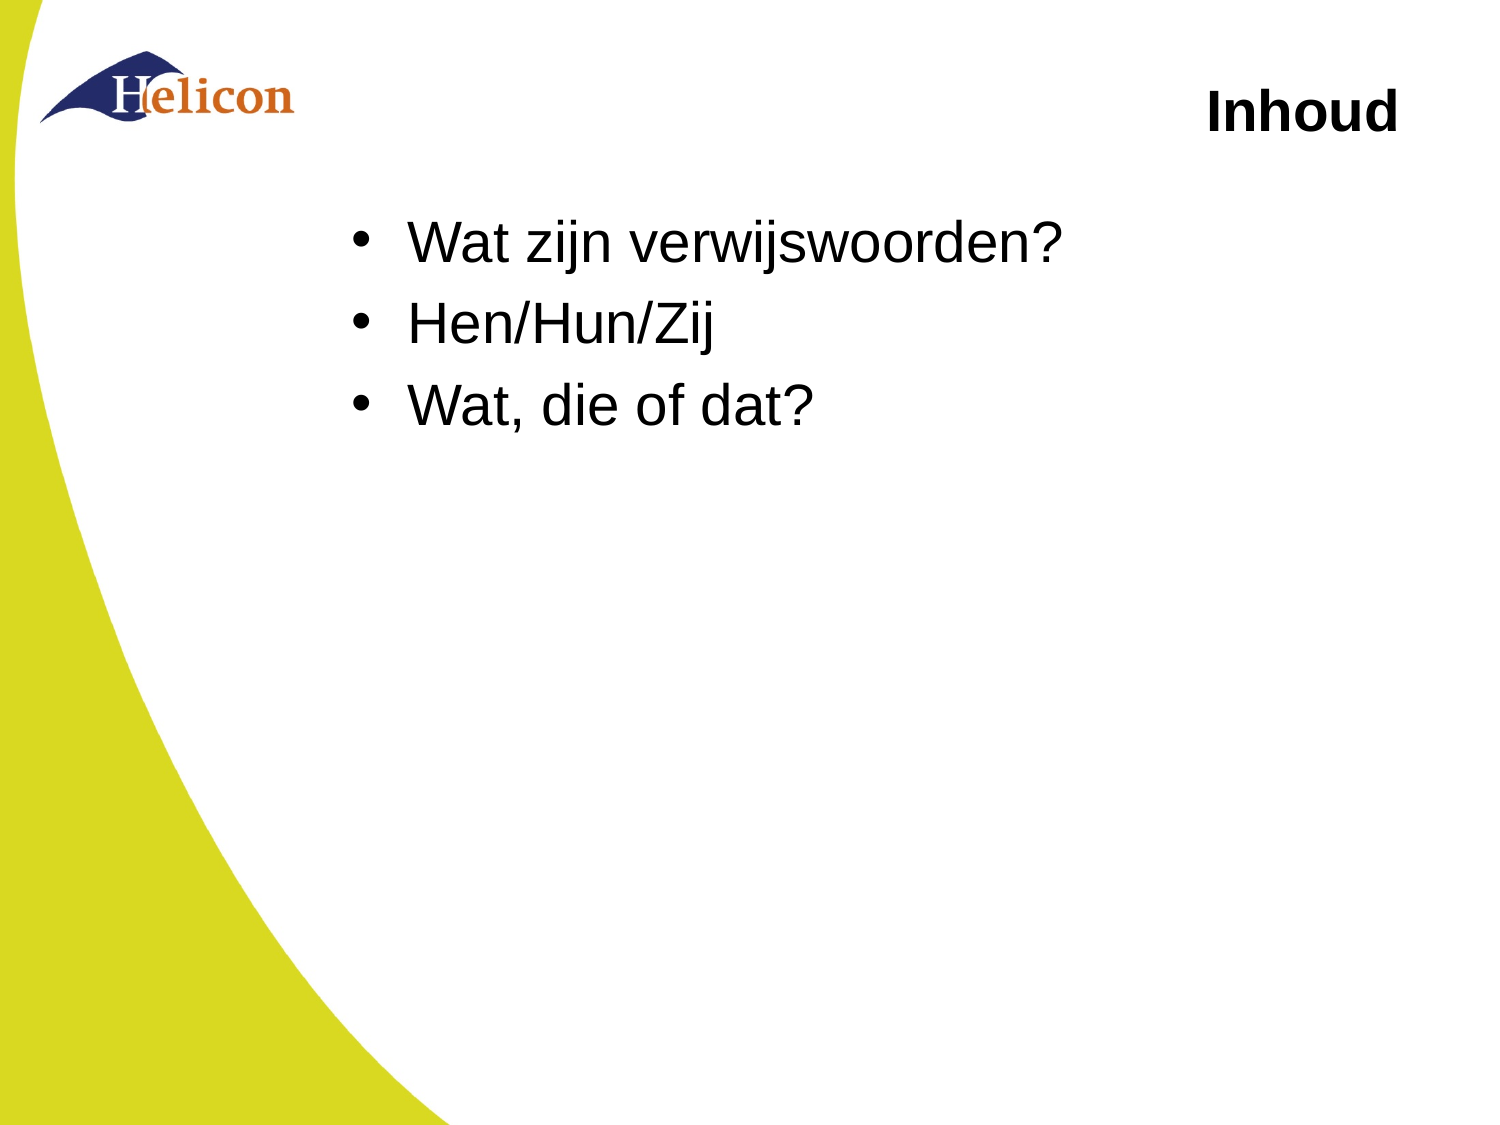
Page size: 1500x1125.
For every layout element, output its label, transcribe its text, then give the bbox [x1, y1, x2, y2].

title Inhoud [324, 54, 1415, 161]
picture [0, 0, 1500, 1125]
list Wat zijn verwijswoorden? Hen/Hun/Zij Wat, die of dat? [336, 196, 1425, 1005]
